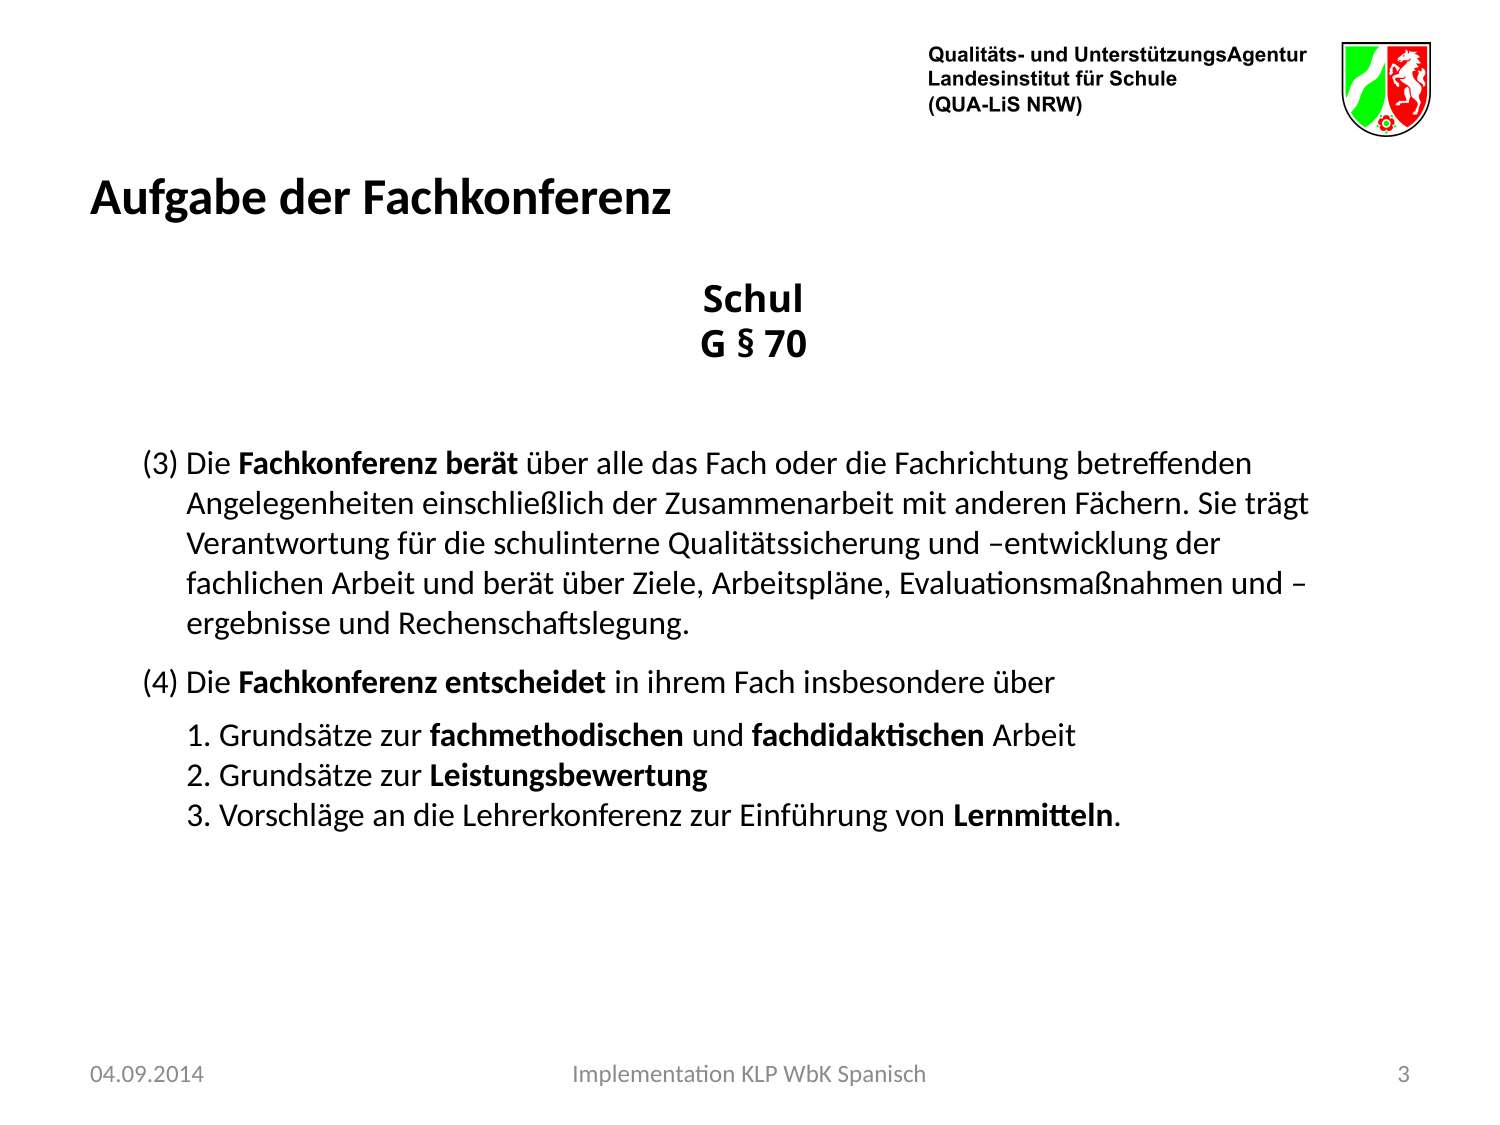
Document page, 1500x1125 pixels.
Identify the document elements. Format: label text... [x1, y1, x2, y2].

text_box (3) Die Fachkonferenz berät über alle das Fach oder die Fachrichtung betreffenden Angelegenheiten einschließlich der Zusammenarbeit mit anderen Fächern. Sie trägt Verantwortung für die schulinterne Qualitätssicherung und –entwicklung der fachlichen Arbeit und berät über Ziele, Arbeitspläne, Evaluationsmaßnahmen und –ergebnisse und Rechenschaftslegung. (4) Die Fachkonferenz entscheidet in ihrem Fach insbesondere über 1. Grundsätze zur fachmethodischen und fachdidaktischen Arbeit 2. Grundsätze zur Leistungsbewertung 3. Vorschläge an die Lehrerkonferenz zur Einführung von Lernmitteln. [127, 433, 1380, 894]
title Aufgabe der Fachkonferenz [75, 45, 1425, 233]
text_box SchulG § 70 [600, 265, 907, 411]
slide_number 3 [1074, 1042, 1425, 1103]
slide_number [75, 1042, 425, 1103]
picture [927, 42, 1431, 137]
footer Implementation KLP WbK Spanisch [512, 1042, 988, 1103]
